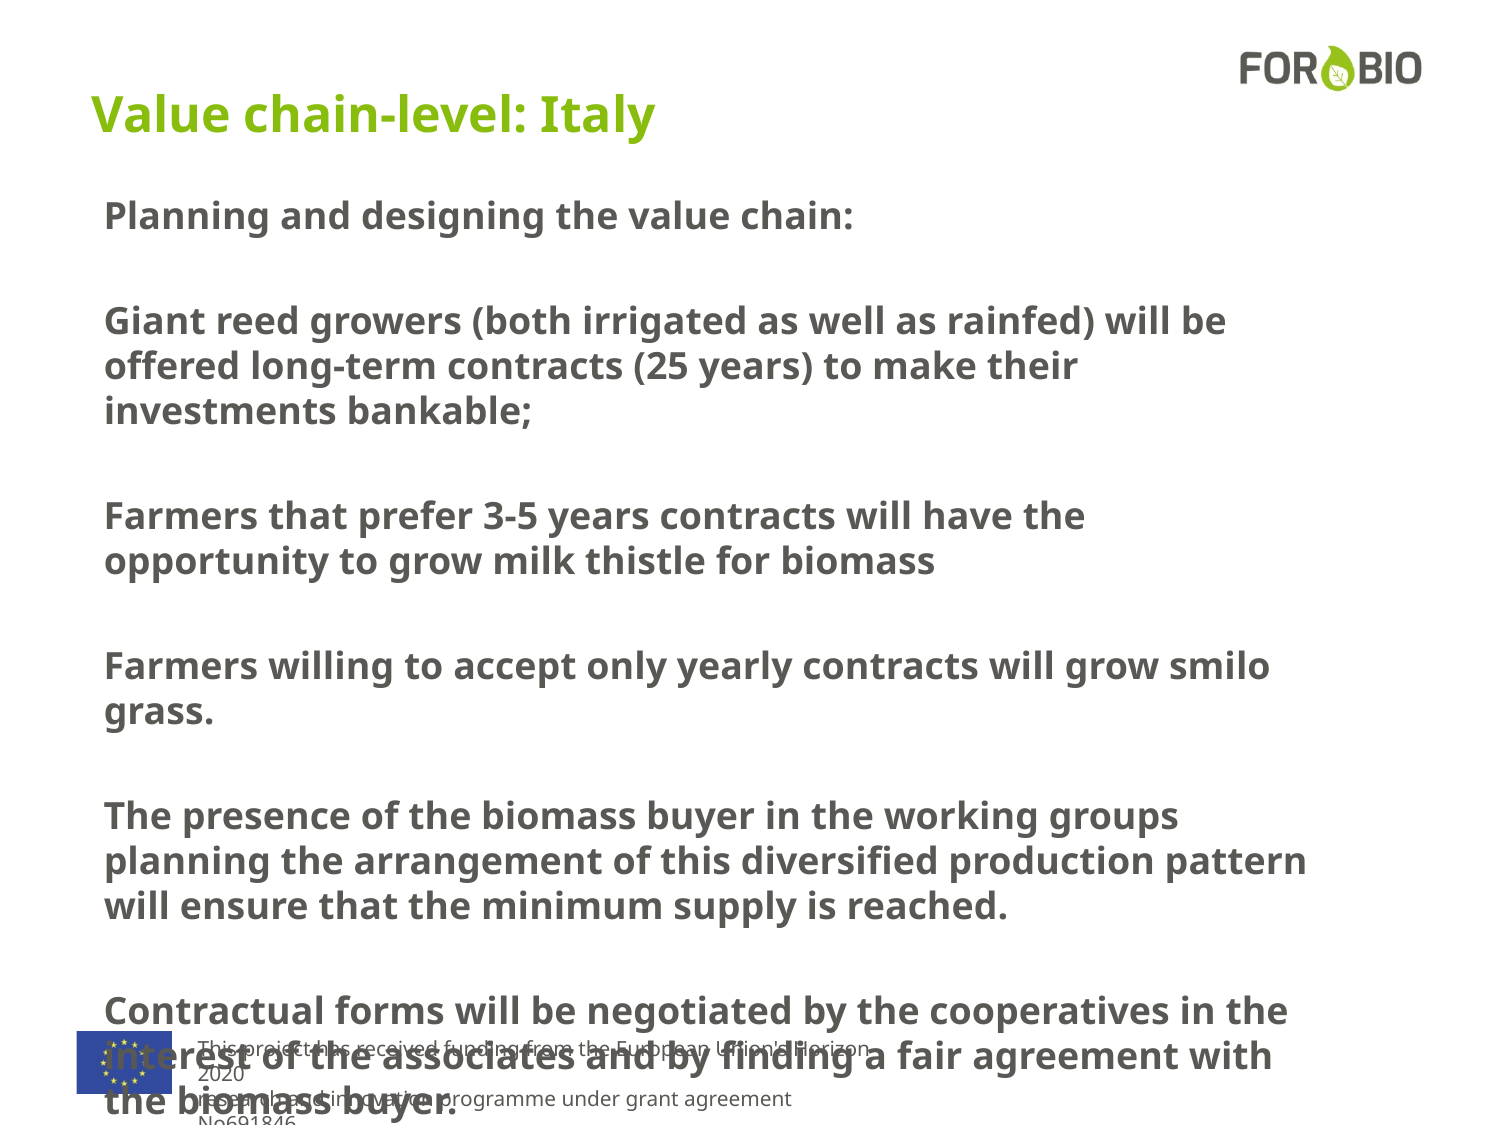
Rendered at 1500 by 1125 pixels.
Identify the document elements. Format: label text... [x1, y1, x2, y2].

picture [76, 1031, 172, 1094]
picture [1235, 23, 1473, 114]
title Value chain-level: Italy [76, 0, 1235, 225]
list Planning and designing the value chain: Giant reed growers (both irrigated as well as rainfed) will be offered long-term contracts (25 years) to make their investments bankable; Farmers that prefer 3-5 years contracts will have the opportunity to grow milk thistle for biomass Farmers willing to accept only yearly contracts will grow smilo grass. The presence of the biomass buyer in the working groups planning the arrangement of this diversified production pattern will ensure that the minimum supply is reached. Contractual forms will be negotiated by the cooperatives in the interest of the associates and by finding a fair agreement with the biomass buyer. [88, 184, 1329, 905]
